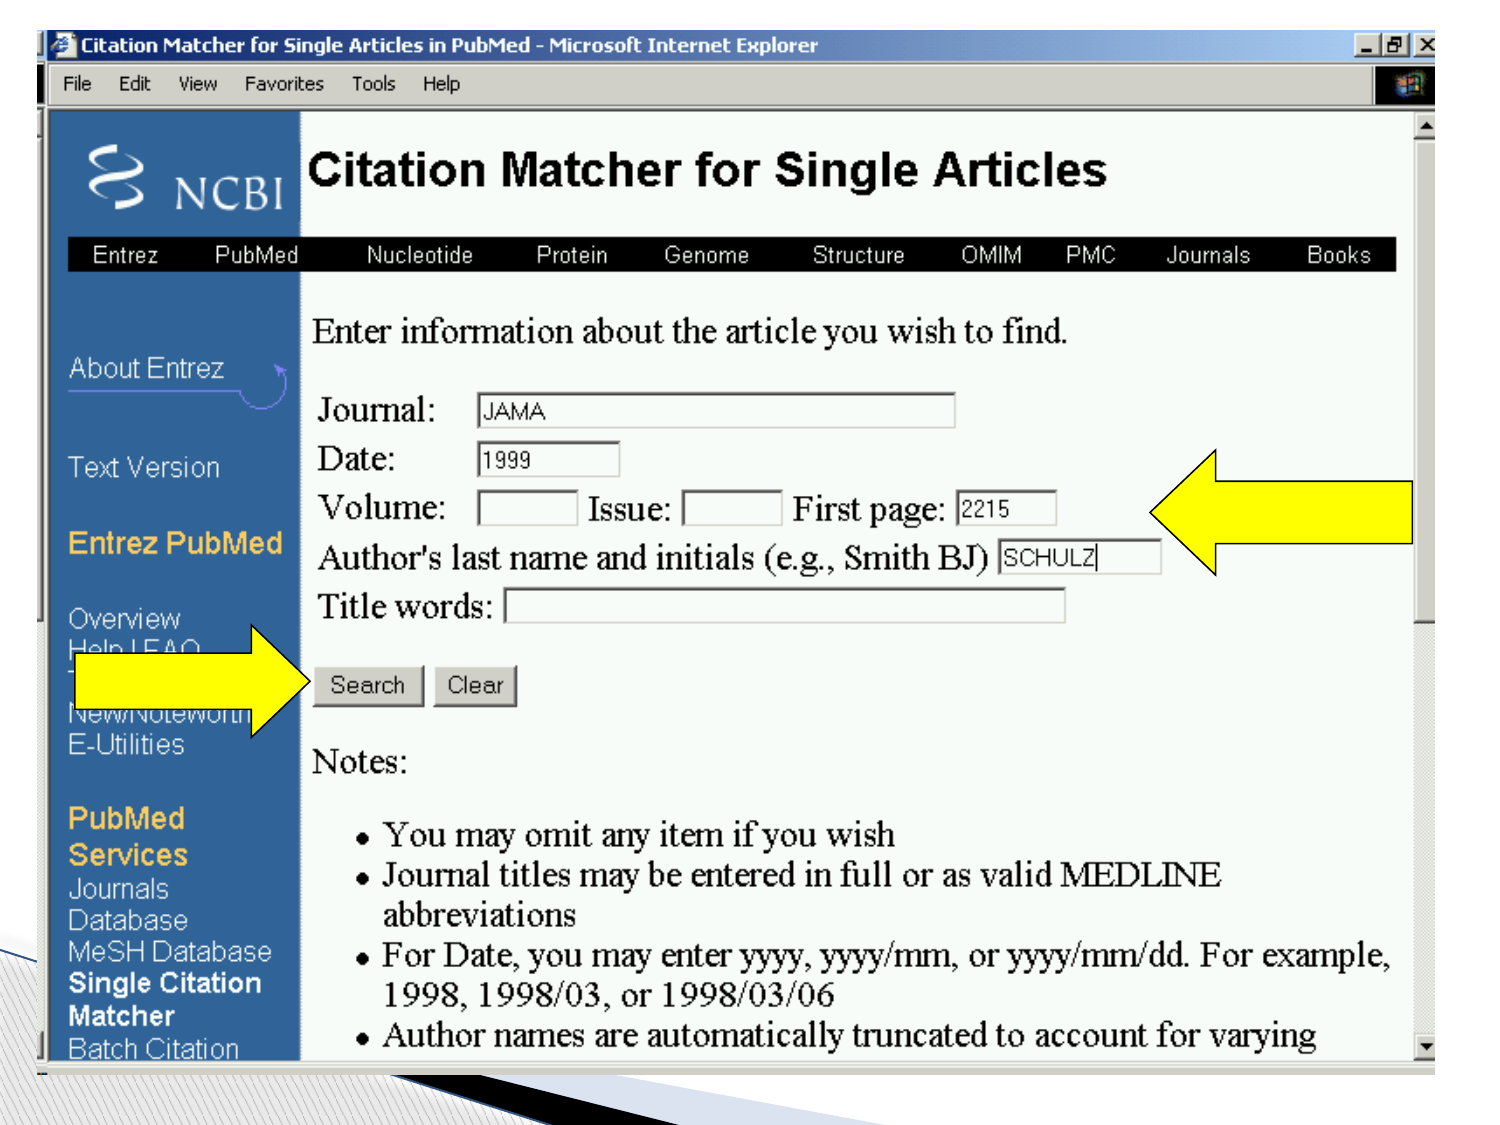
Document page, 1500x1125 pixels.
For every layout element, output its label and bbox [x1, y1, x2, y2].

list [37, 30, 1451, 1090]
